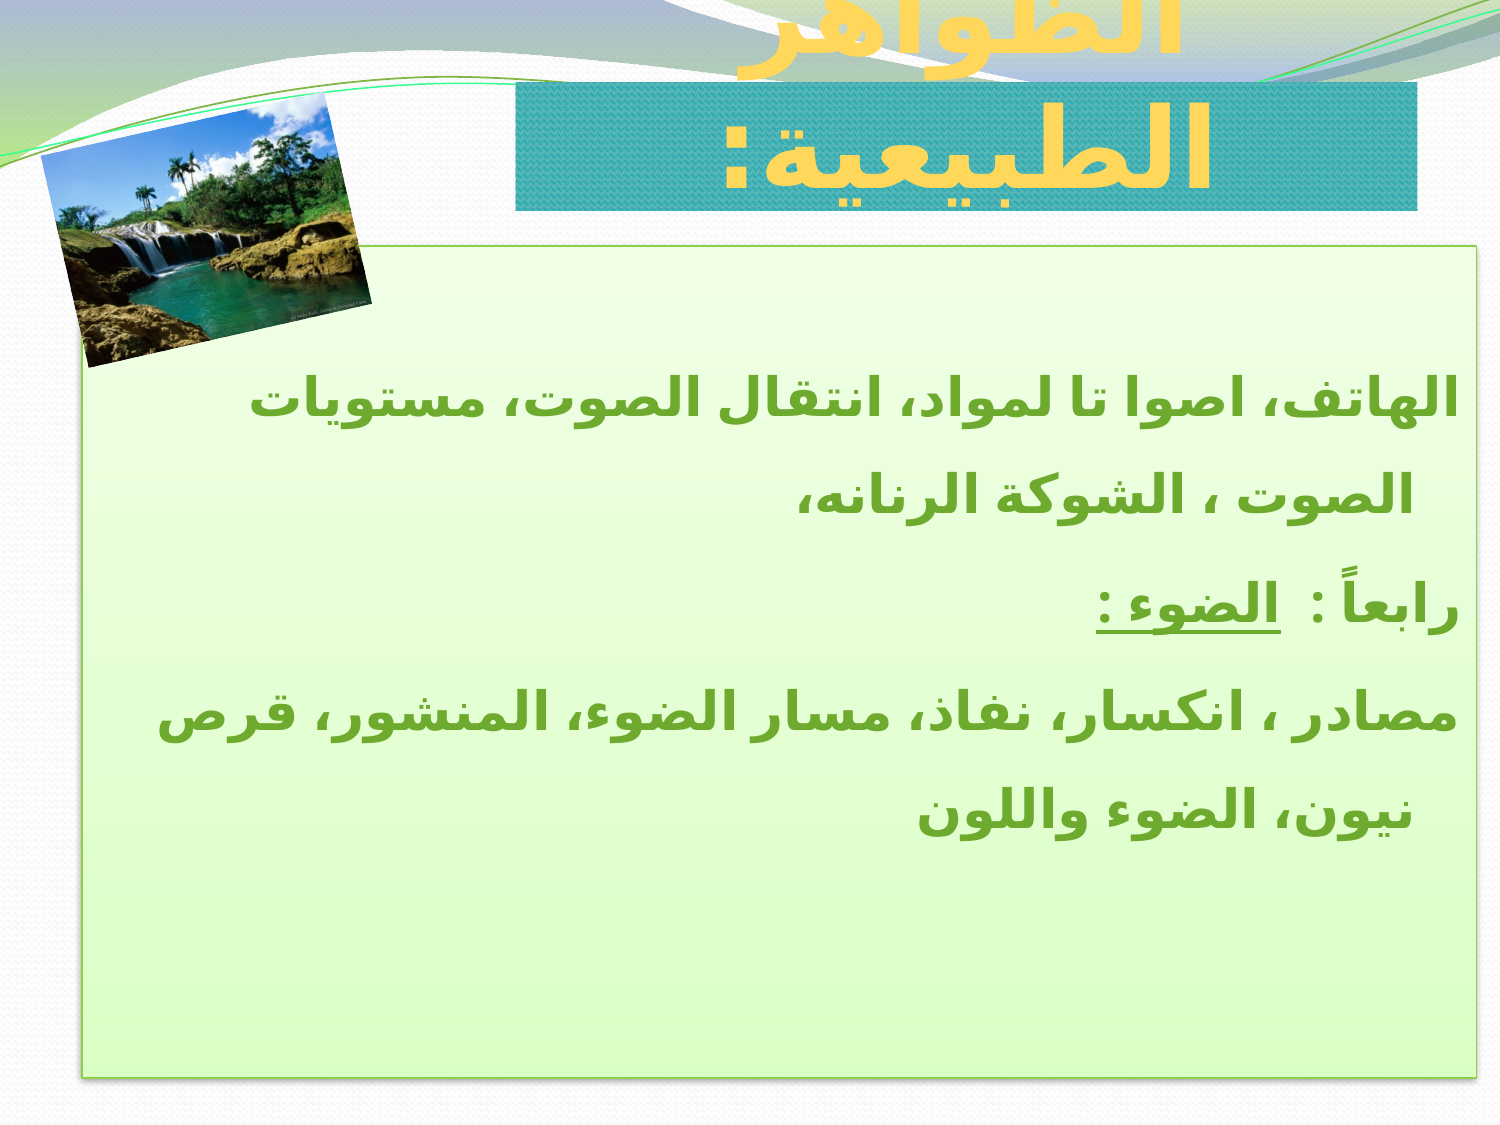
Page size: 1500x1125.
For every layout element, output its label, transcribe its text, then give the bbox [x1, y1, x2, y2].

list الهاتف، اصوا تا لمواد، انتقال الصوت، مستويات الصوت ، الشوكة الرنانه، رابعاً : الضوء : مصادر ، انكسار، نفاذ، مسار الضوء، المنشور، قرص نيون، الضوء واللون [81, 245, 1477, 1079]
picture [41, 92, 372, 367]
title الظواهر الطبيعية: [515, 82, 1418, 211]
